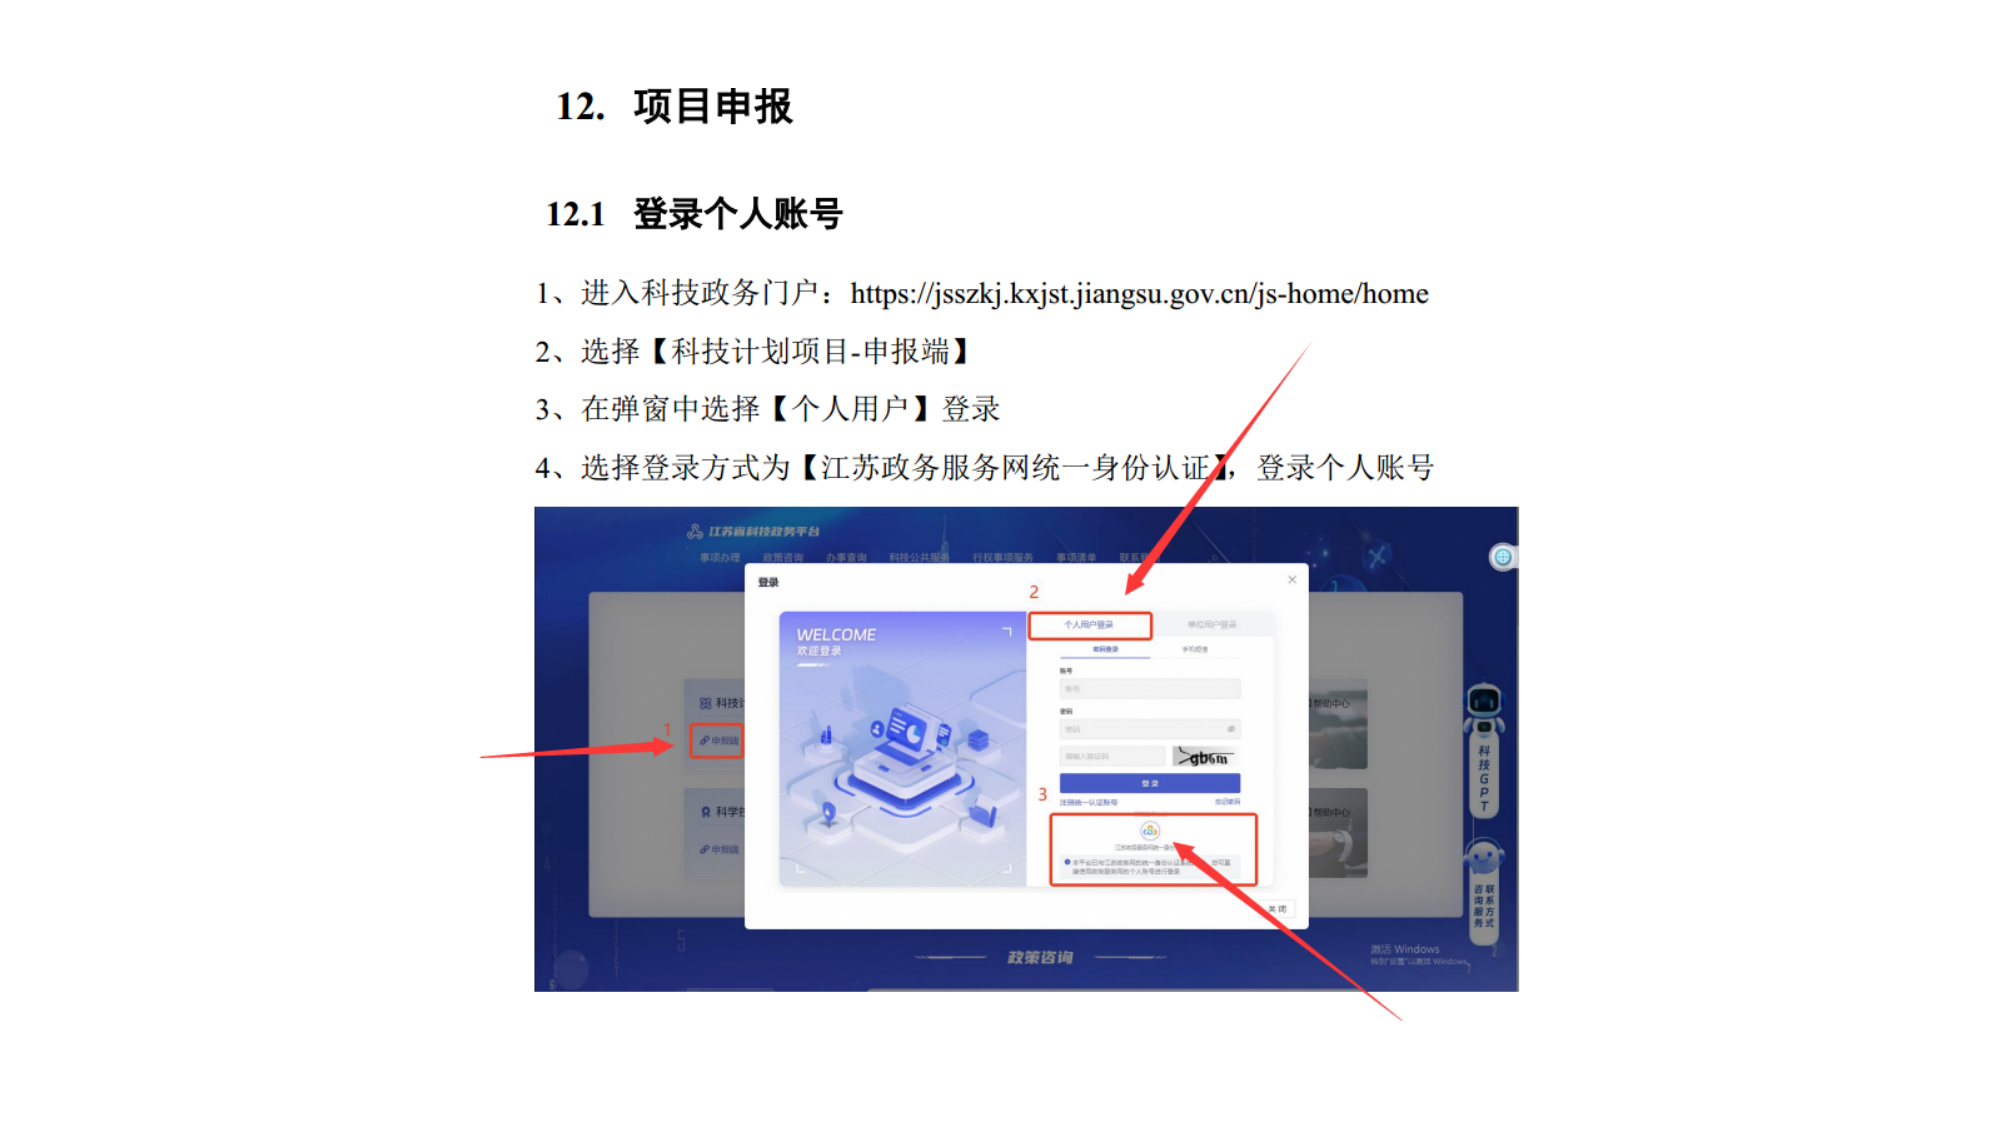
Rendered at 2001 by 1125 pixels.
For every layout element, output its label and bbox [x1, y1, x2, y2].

picture [407, 88, 1593, 1037]
